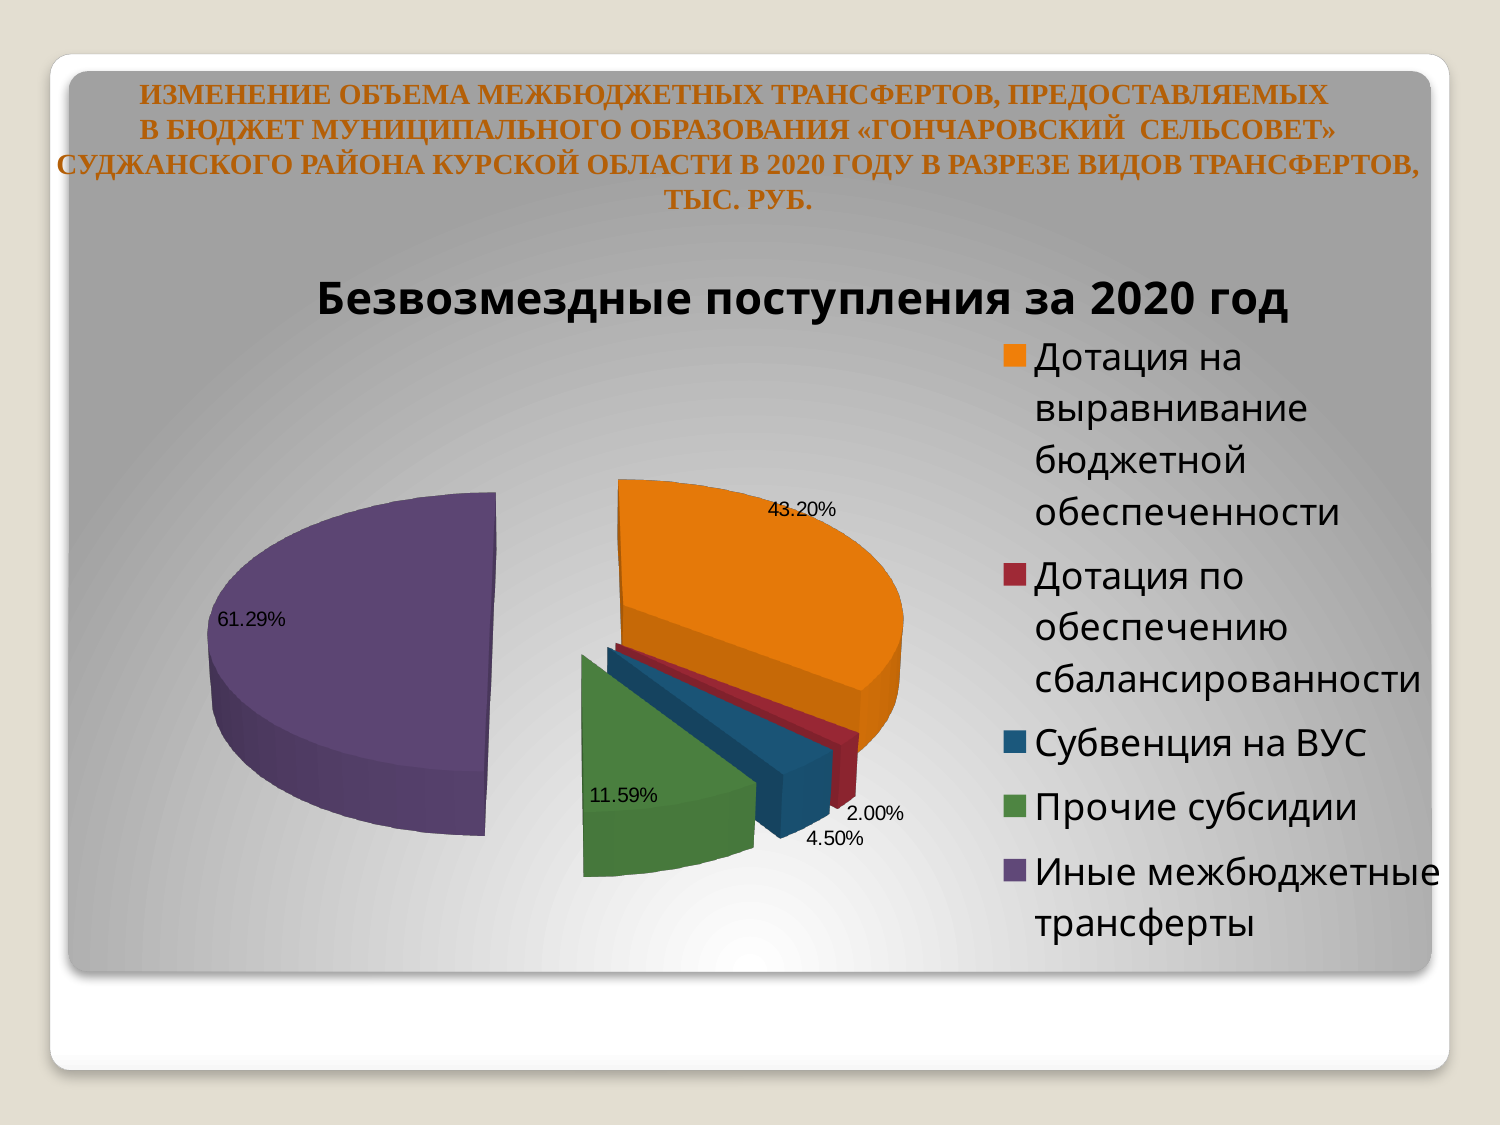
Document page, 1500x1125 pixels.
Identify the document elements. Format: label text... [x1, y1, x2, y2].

title Изменение объема межбюджетных трансфертов, предоставляемых в бюджет муниципального образования «Гончаровский сельсовет» суджанского района Курской области в 2020 году в разрезе видов трансфертов, тыс. руб. [17, 19, 1459, 223]
chart [140, 228, 1466, 1020]
